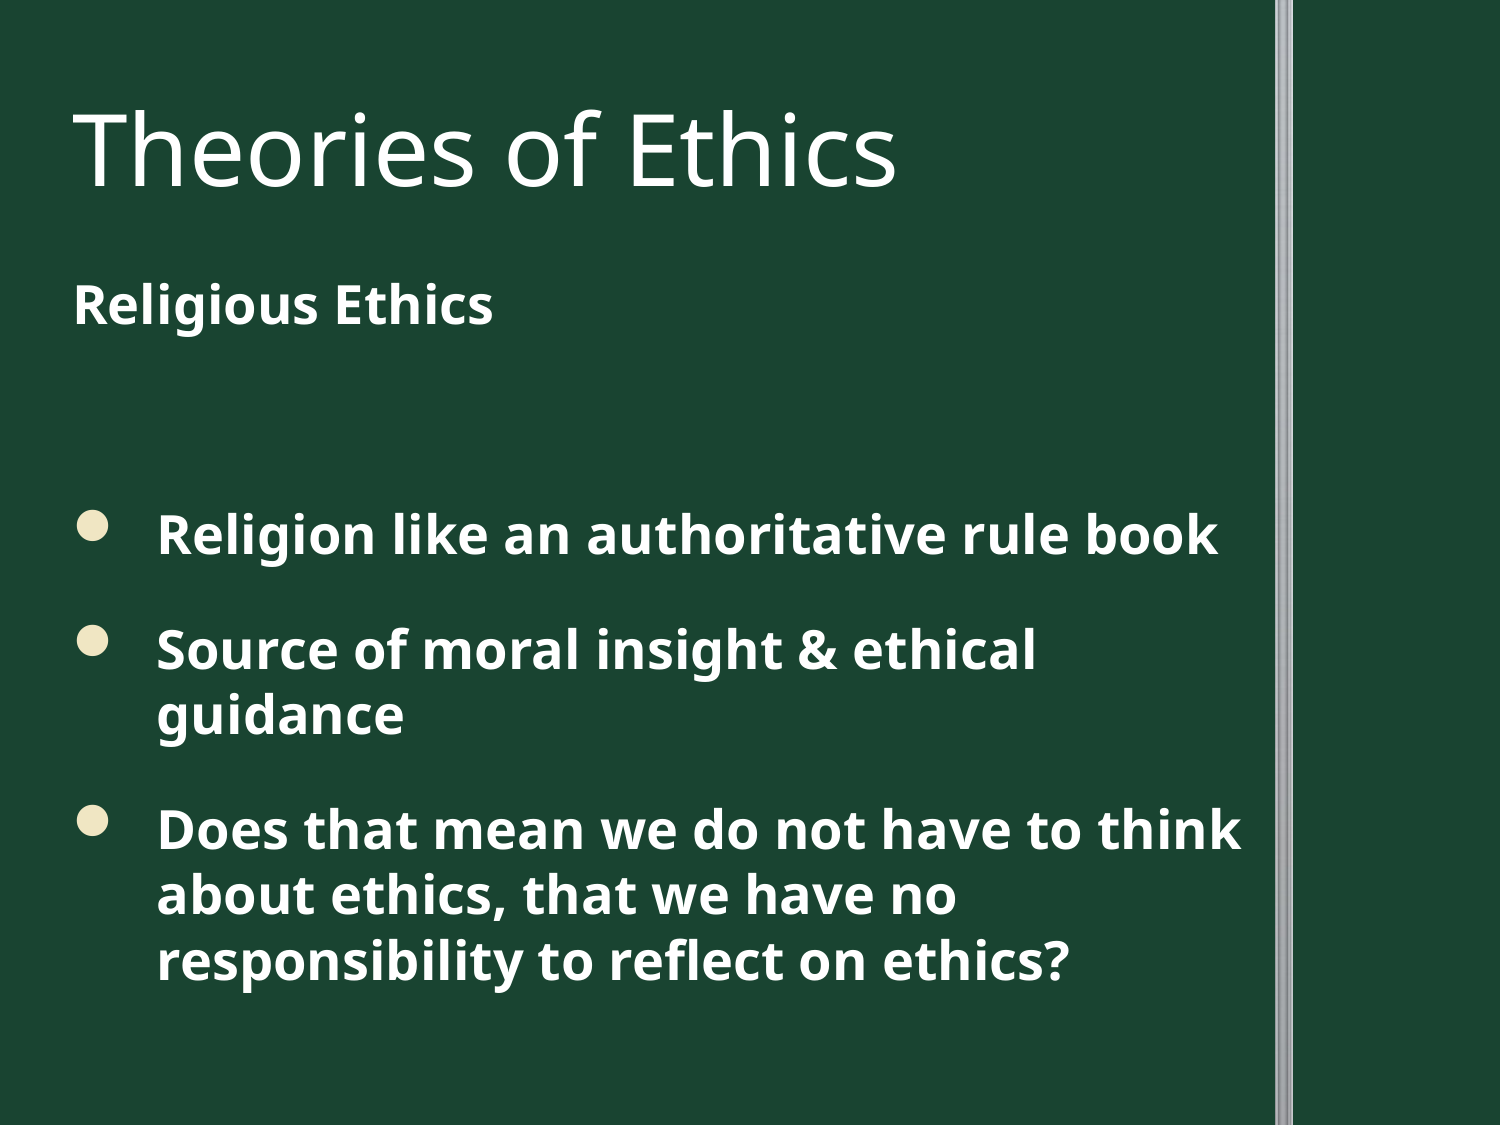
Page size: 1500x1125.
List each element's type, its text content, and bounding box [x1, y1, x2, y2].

title Theories of Ethics [57, 86, 1220, 207]
list Religious Ethics Religion like an authoritative rule book Source of moral insight & ethical guidance Does that mean we do not have to think about ethics, that we have no responsibility to reflect on ethics? [57, 262, 1268, 1125]
picture [1275, 0, 1293, 1125]
